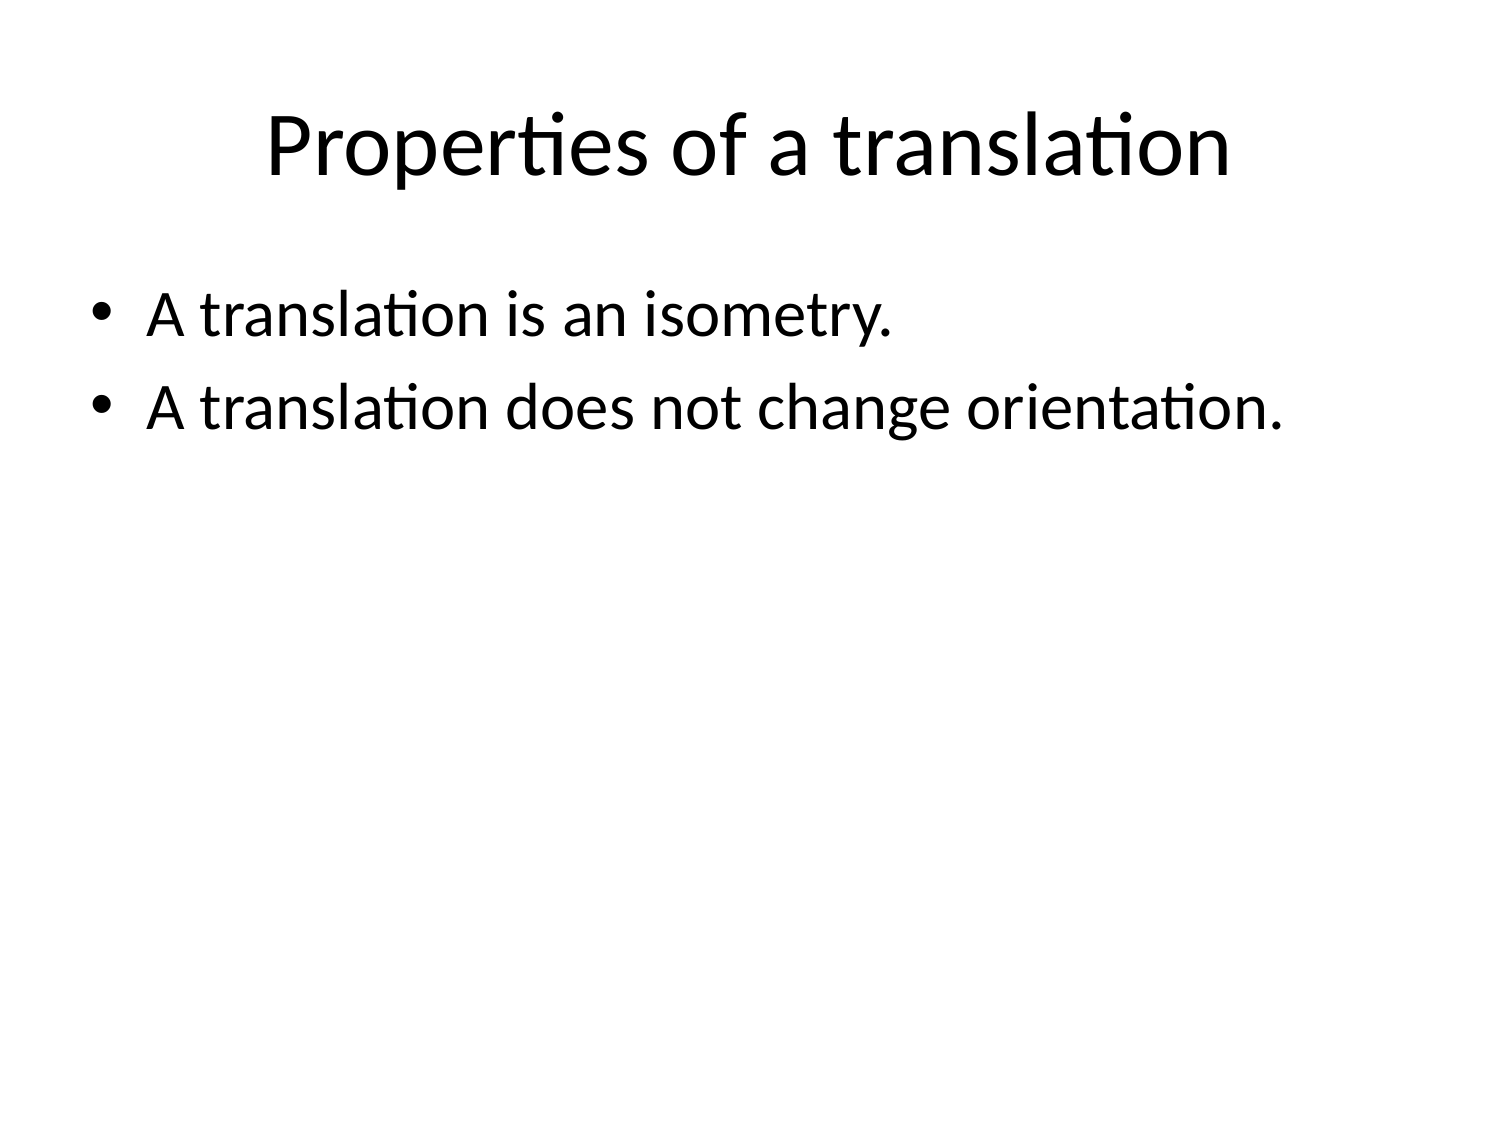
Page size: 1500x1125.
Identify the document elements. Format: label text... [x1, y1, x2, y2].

list A translation is an isometry. A translation does not change orientation. [75, 262, 1425, 1005]
title Properties of a translation [75, 45, 1425, 233]
